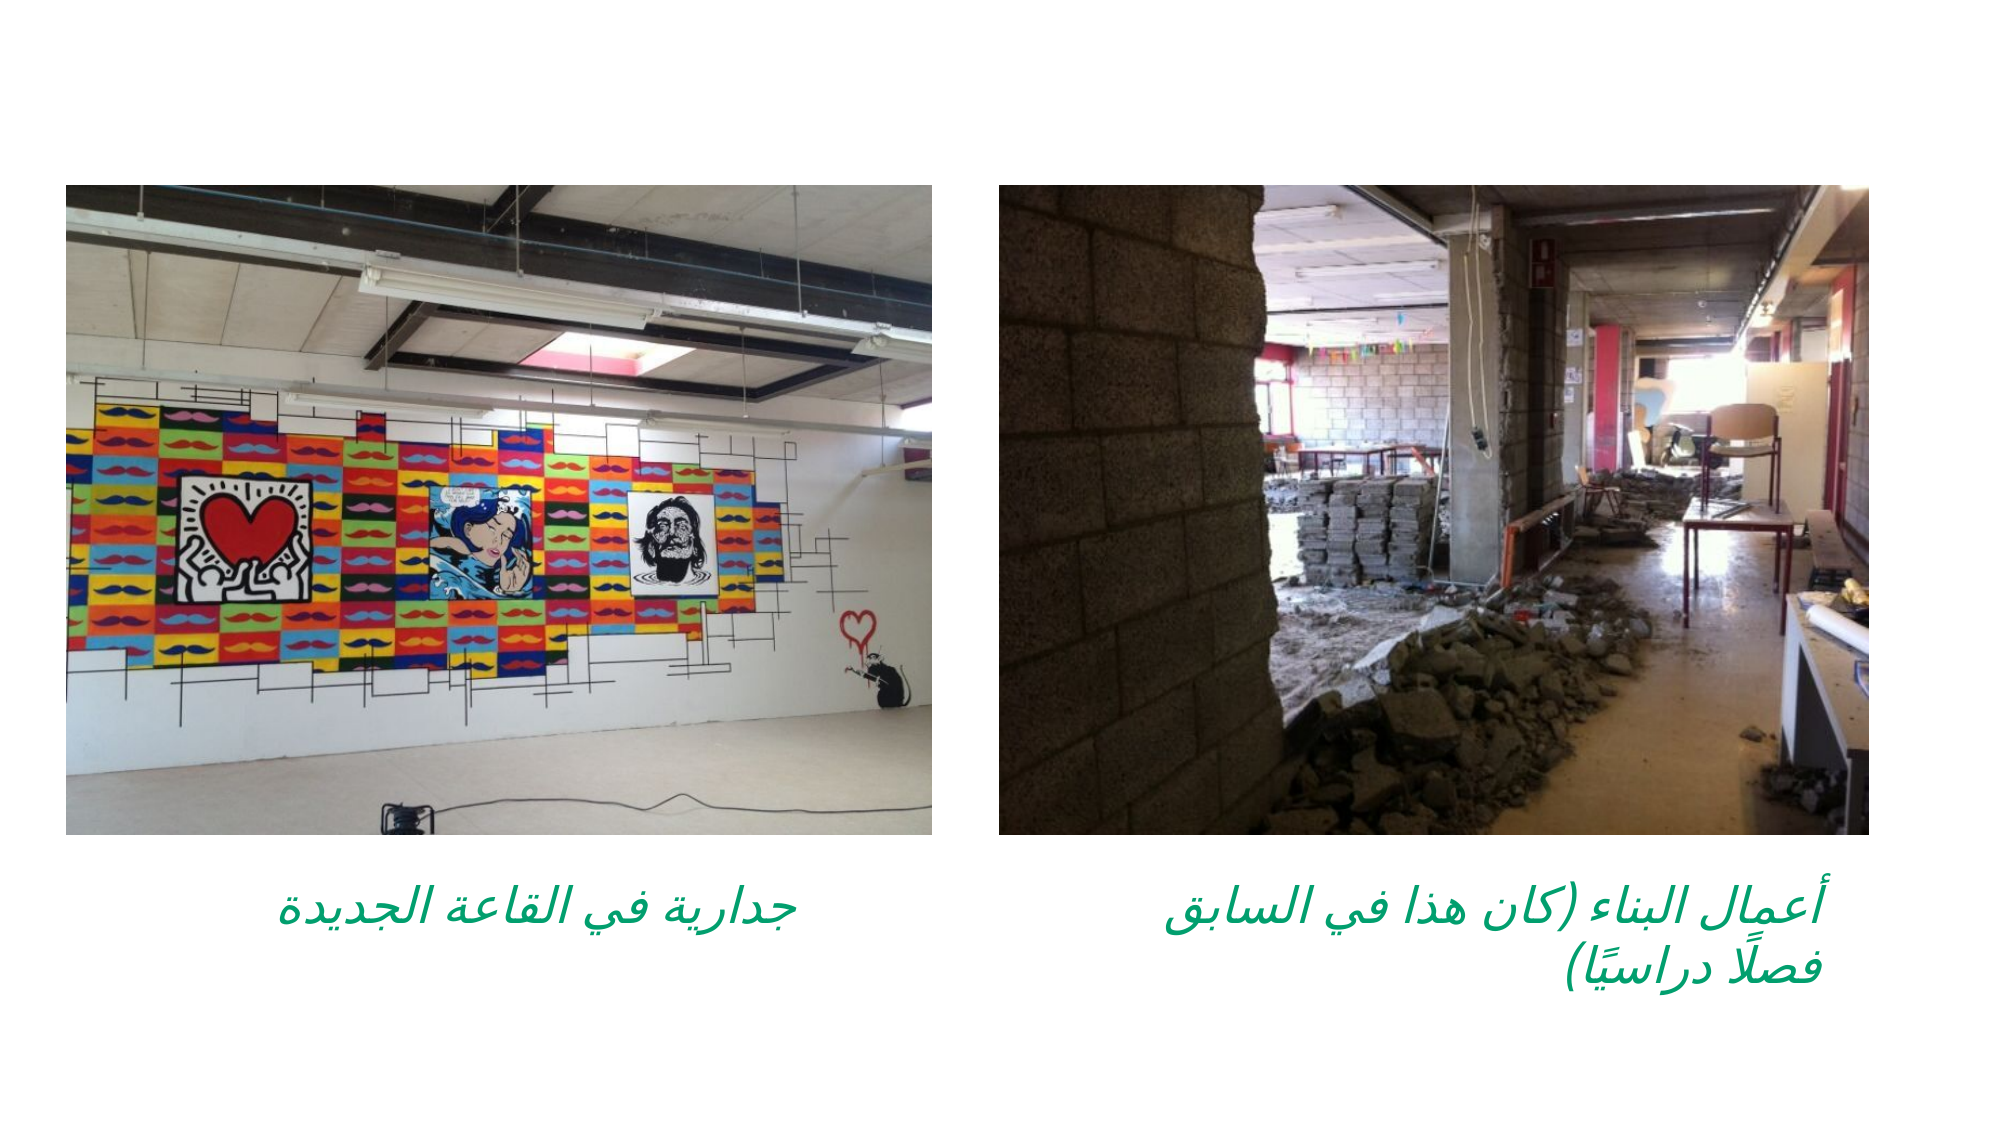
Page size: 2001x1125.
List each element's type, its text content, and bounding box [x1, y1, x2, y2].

text_box جدارية في القاعة الجديدة [156, 866, 813, 942]
picture [999, 185, 1869, 835]
picture [66, 185, 932, 835]
text_box أعمال البناء (كان هذا في السابق فصلًا دراسيًا) [1079, 866, 1837, 1002]
